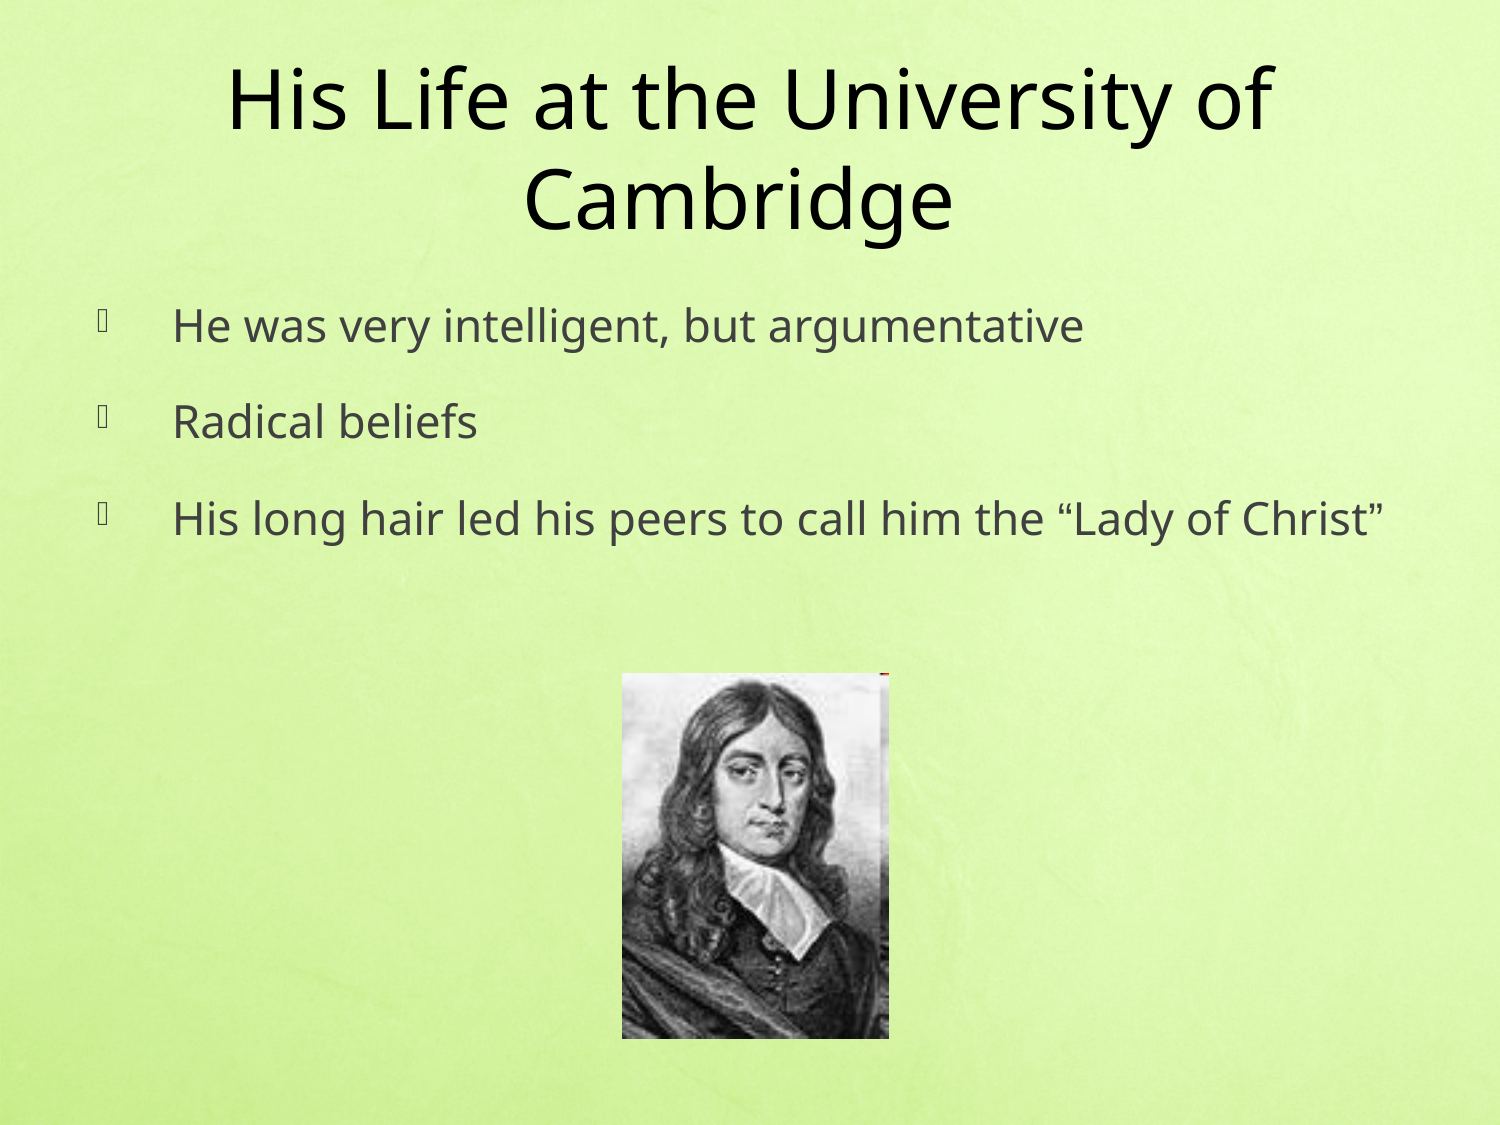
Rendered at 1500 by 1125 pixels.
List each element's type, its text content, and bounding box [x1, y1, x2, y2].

title His Life at the University of Cambridge [81, 15, 1419, 254]
picture [620, 672, 891, 1041]
list He was very intelligent, but argumentative Radical beliefs His long hair led his peers to call him the “Lady of Christ” [81, 288, 1419, 1005]
